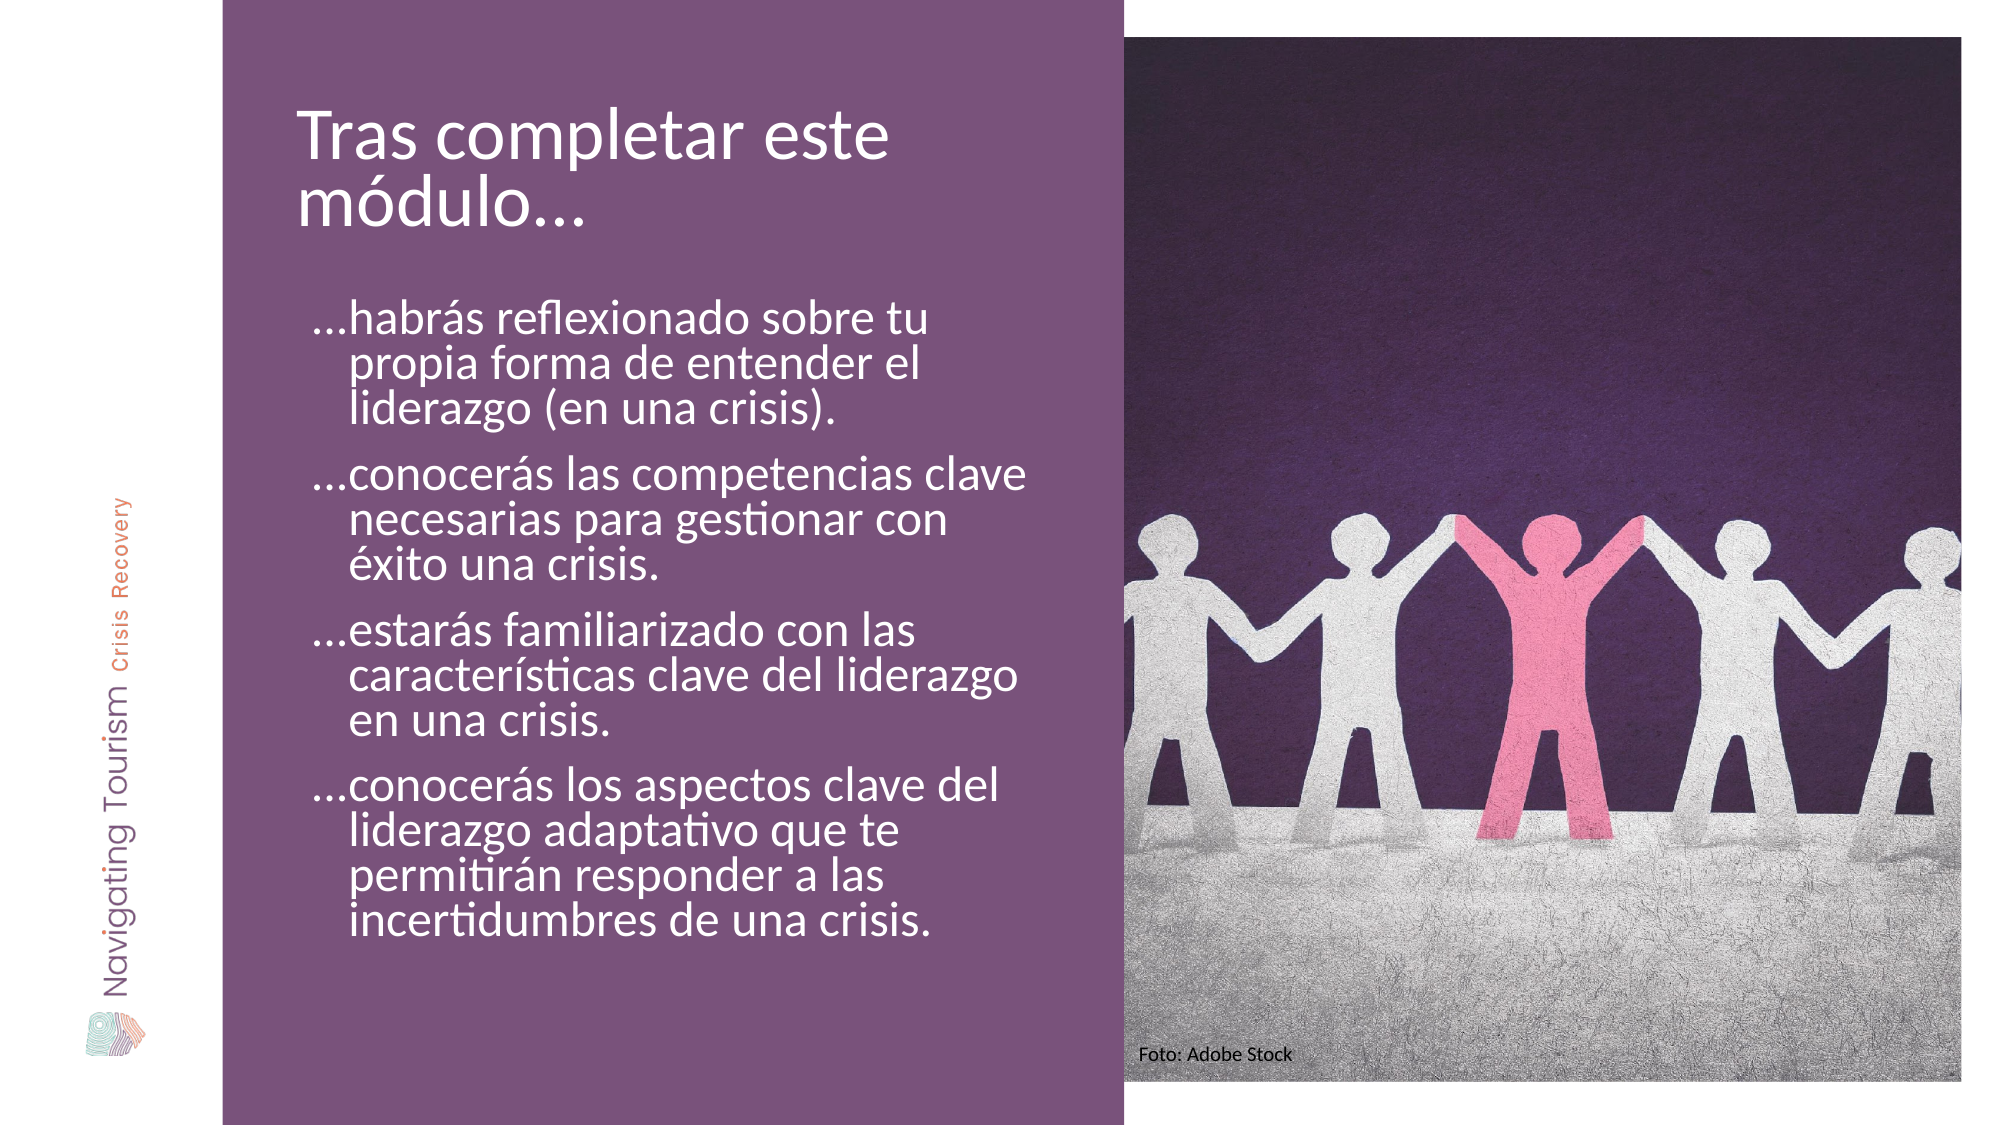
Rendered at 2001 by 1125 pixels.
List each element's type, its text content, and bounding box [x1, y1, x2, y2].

picture [1123, 37, 1962, 1082]
picture [87, 497, 142, 1004]
list Tras completar este módulo... [281, 97, 1118, 264]
picture [80, 1006, 148, 1055]
list ...habrás reflexionado sobre tu propia forma de entender el liderazgo (en una crisis). ...conocerás las competencias clave necesarias para gestionar con éxito una crisis. ...estarás familiarizado con las características clave del liderazgo en una crisis. ...conocerás los aspectos clave del liderazgo adaptativo que te permitirán responder a las incertidumbres de una crisis. [295, 290, 1054, 1034]
